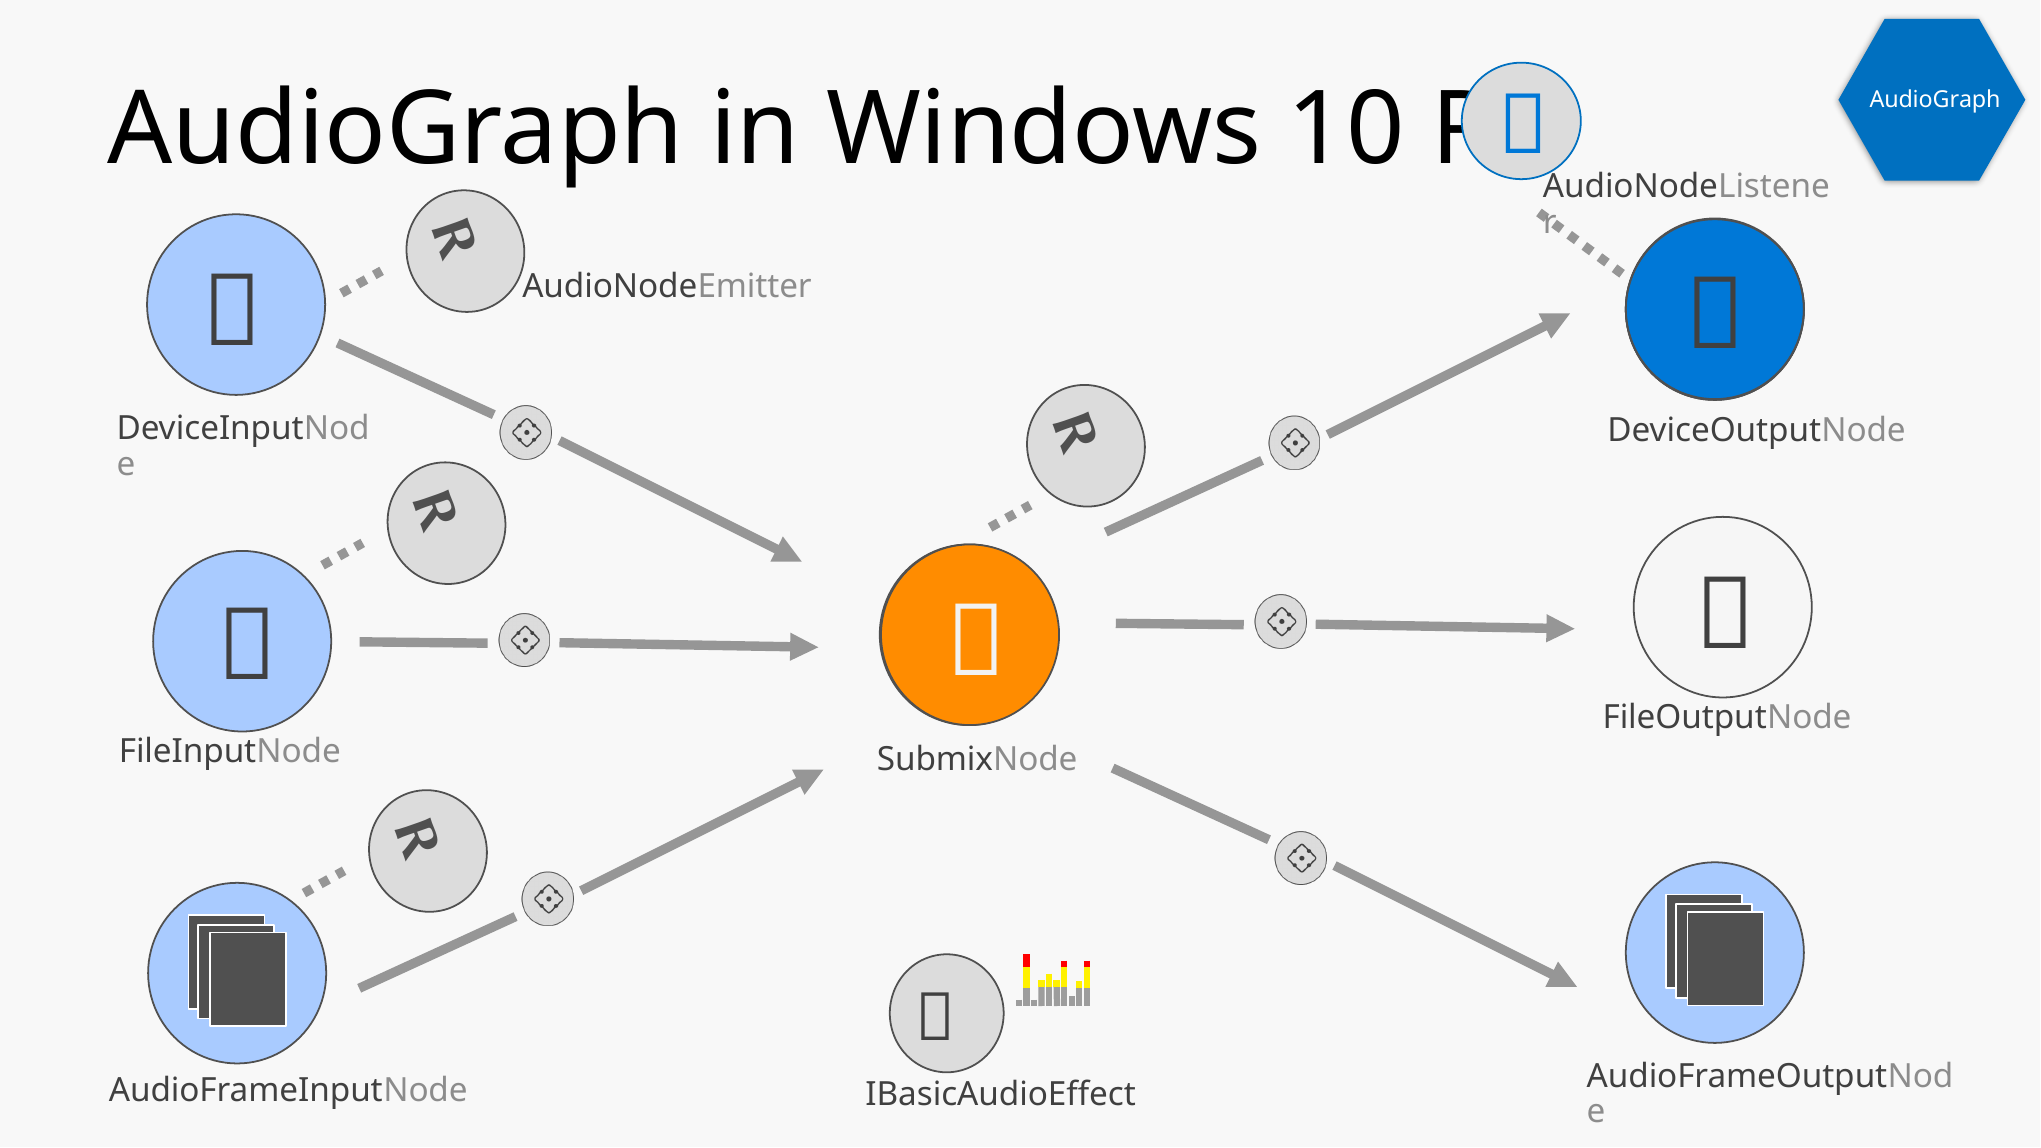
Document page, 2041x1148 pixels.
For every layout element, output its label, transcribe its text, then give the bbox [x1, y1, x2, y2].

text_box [1537, 211, 1623, 275]
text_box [889, 954, 1004, 1073]
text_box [1018, 954, 1088, 1007]
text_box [1024, 386, 1148, 505]
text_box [337, 342, 802, 562]
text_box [146, 213, 326, 396]
text_box IBasicAudioEffect [835, 1058, 1180, 1131]
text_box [366, 792, 490, 910]
text_box DeviceInputNode [86, 386, 337, 507]
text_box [385, 464, 508, 583]
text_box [1838, 18, 2026, 181]
text_box AudioNodeListener [1512, 144, 1866, 265]
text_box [404, 192, 527, 311]
text_box FileInputNode [88, 716, 384, 788]
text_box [152, 550, 332, 732]
text_box AudioNodeEmitter [492, 251, 846, 323]
text_box DeviceOutputNode [1577, 394, 1941, 467]
text_box SubmixNode [846, 723, 1114, 796]
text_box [341, 270, 382, 294]
text_box FileOutputNode [1572, 681, 1900, 754]
list AudioGraph in Windows 10 RS [83, 60, 1838, 181]
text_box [1633, 516, 1813, 698]
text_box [1112, 767, 1578, 987]
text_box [147, 882, 327, 1064]
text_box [1105, 313, 1571, 533]
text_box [880, 544, 1060, 726]
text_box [1625, 218, 1805, 401]
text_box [1115, 594, 1575, 658]
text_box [358, 769, 824, 989]
text_box AudioFrameOutputNode [1556, 1034, 1995, 1148]
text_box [303, 870, 345, 894]
text_box [1460, 102, 1464, 140]
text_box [322, 542, 363, 566]
text_box AudioFrameInputNode [79, 1055, 517, 1127]
text_box  [1464, 62, 1584, 178]
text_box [1625, 861, 1805, 1044]
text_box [359, 613, 819, 677]
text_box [989, 504, 1031, 528]
